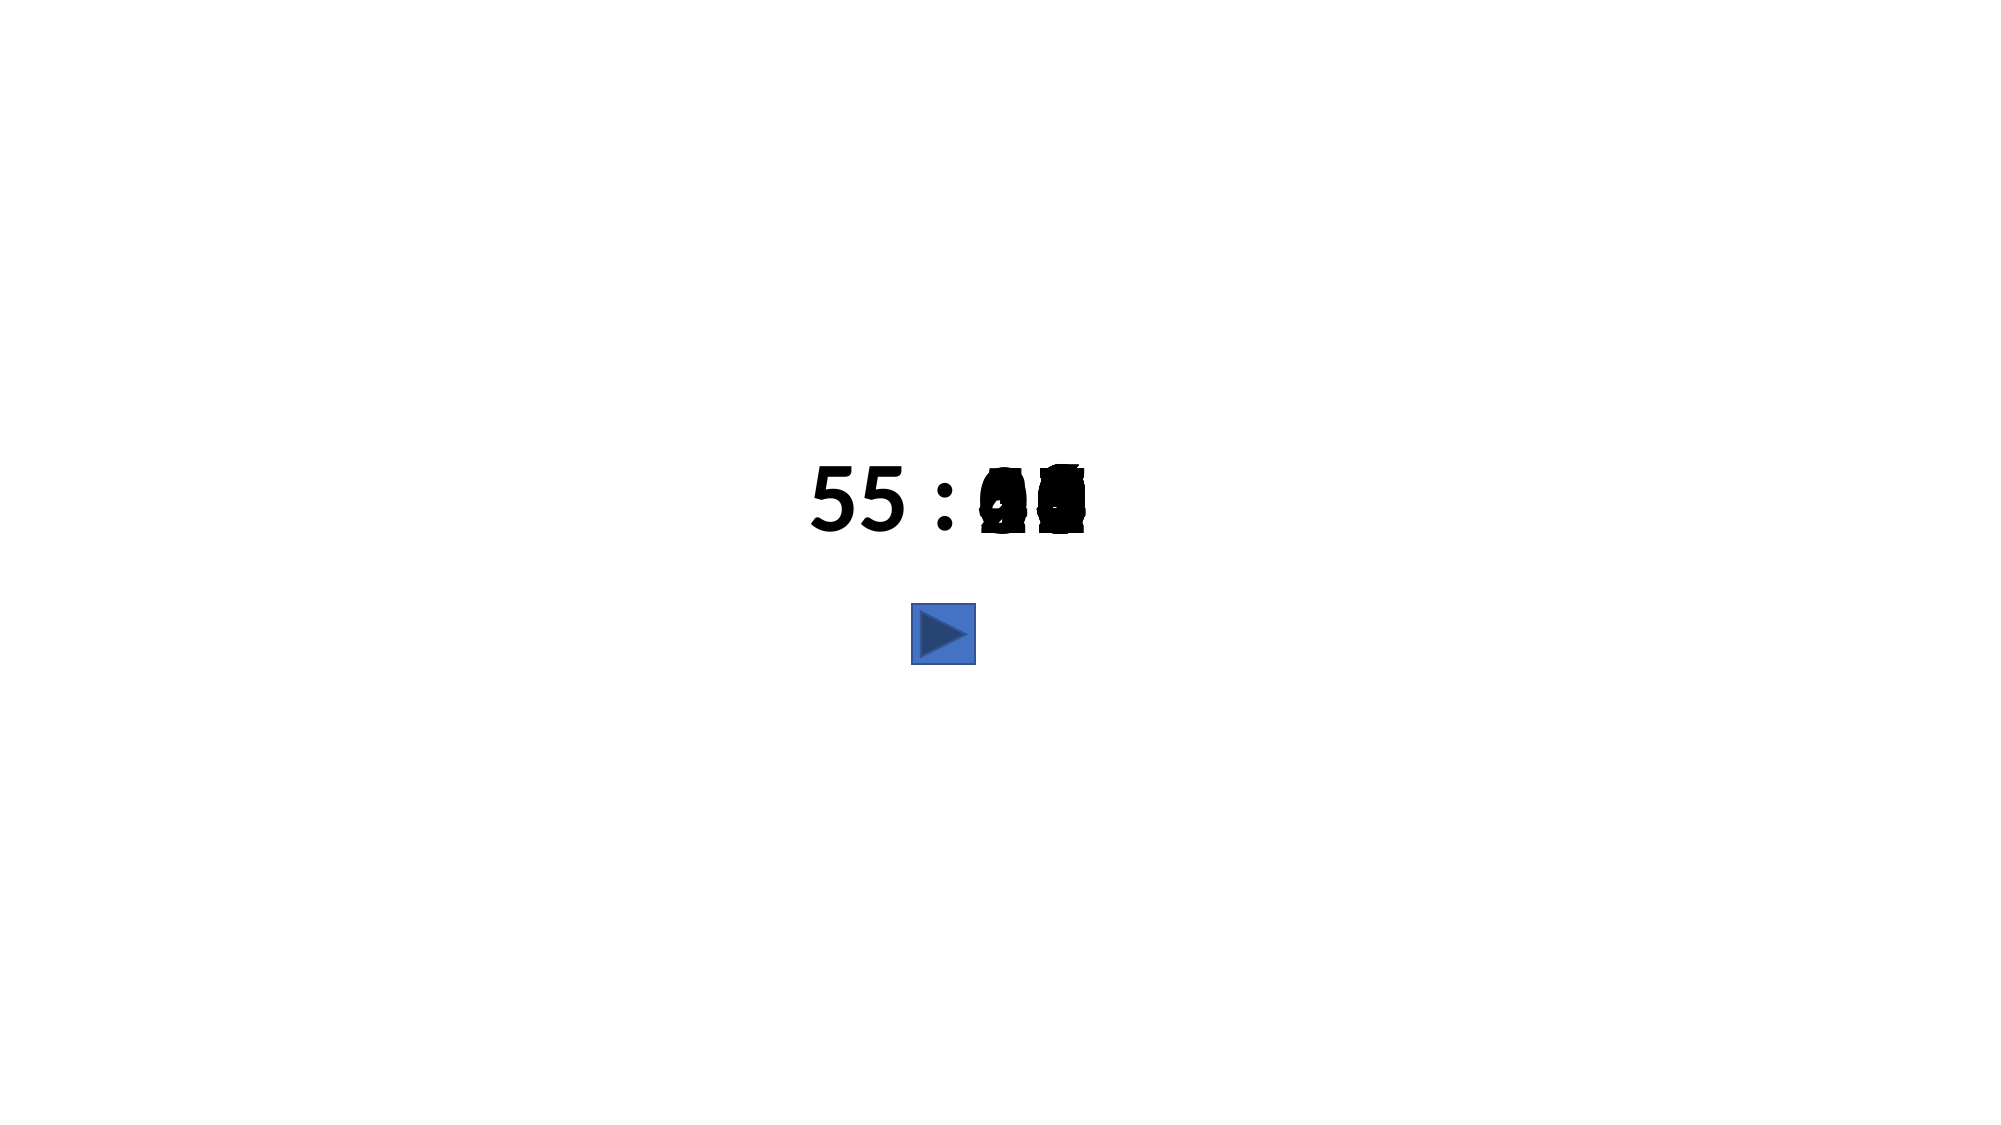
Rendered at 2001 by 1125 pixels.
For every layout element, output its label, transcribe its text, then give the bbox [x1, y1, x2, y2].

slide_number 54 [784, 461, 925, 522]
